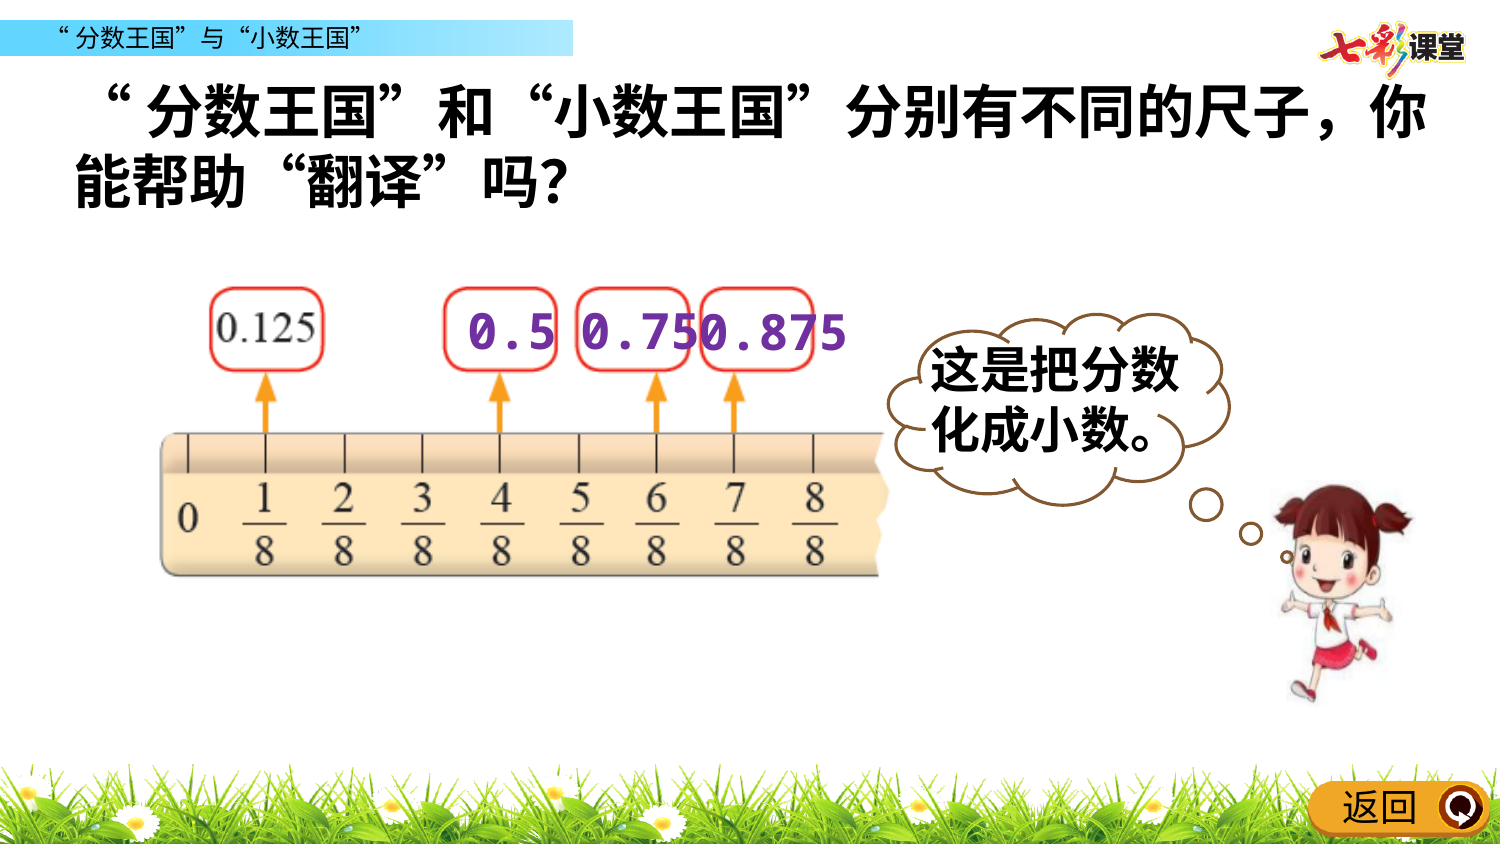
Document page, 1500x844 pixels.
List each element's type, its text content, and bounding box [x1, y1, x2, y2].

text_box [888, 313, 1232, 505]
picture [1316, 20, 1468, 80]
picture [147, 275, 893, 588]
text_box “分数王国”和“小数王国”分别有不同的尺子，你 能帮助“翻译”吗？ [58, 67, 1443, 223]
picture [0, 764, 1500, 844]
picture [1269, 480, 1416, 707]
